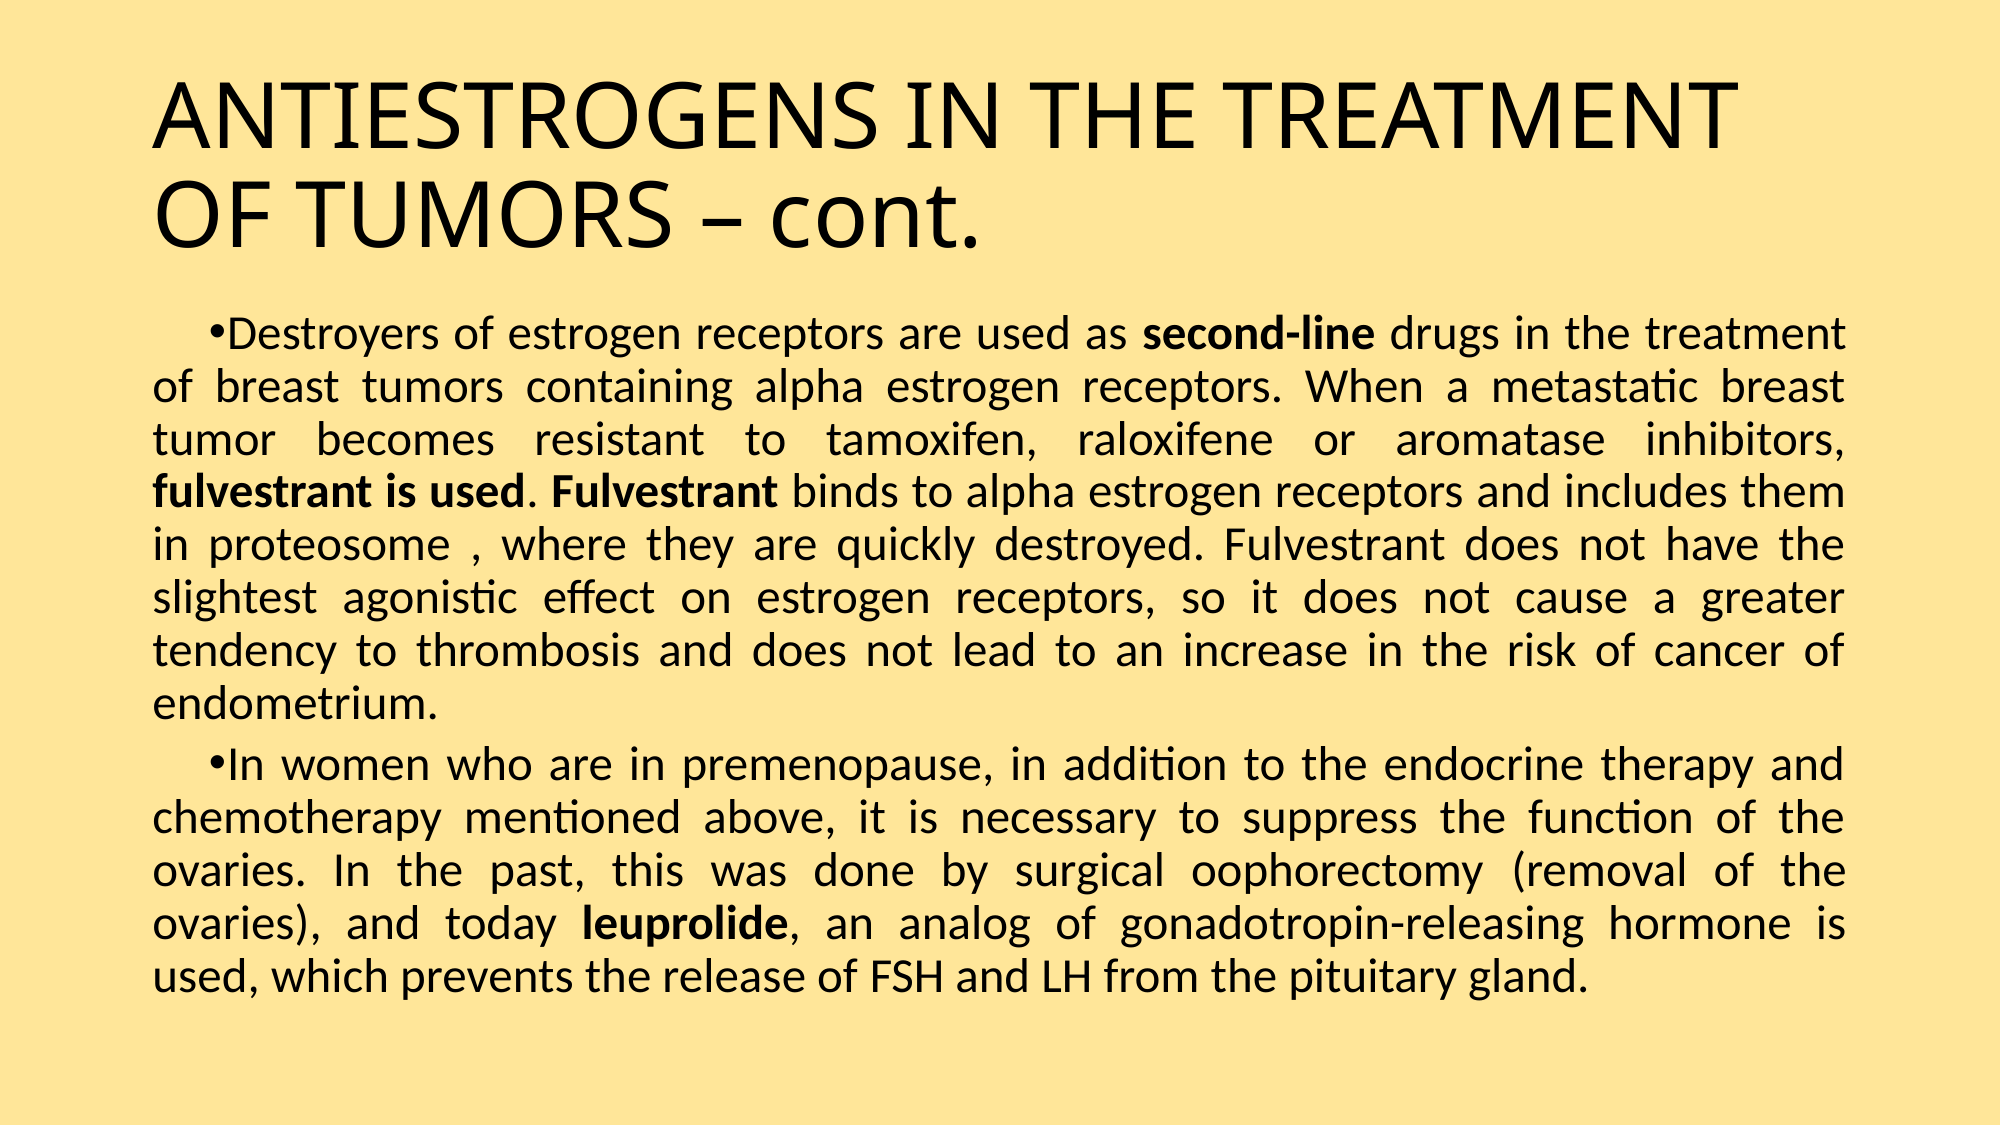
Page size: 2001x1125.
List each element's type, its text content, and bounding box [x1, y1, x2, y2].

title ANTIESTROGENS IN THE TREATMENT OF TUMORS – cont. [137, 59, 1863, 278]
list Destroyers of estrogen receptors are used as second-line drugs in the treatment of breast tumors containing alpha estrogen receptors. When a metastatic breast tumor becomes resistant to tamoxifen, raloxifene or aromatase inhibitors, fulvestrant is used. Fulvestrant binds to alpha estrogen receptors and includes them in proteosome ­, where they are quickly destroyed. Fulvestrant does not have the slightest agonistic ­effect on estrogen receptors, so it does not cause a greater tendency to thrombosis and does not lead to an increase in the risk of cancer of endometrium. In women who are in premenopause, in addition to the endocrine therapy and chemotherapy mentioned above, it is necessary to suppress the function of the ovaries. In the past, this was done by surgical oophorectomy (removal of the ovaries), and today leuprolide, an analog of gonadotropin-releasing hormone is used, which prevents the release of FSH and LH from the pituitary gland. [137, 299, 1863, 1014]
